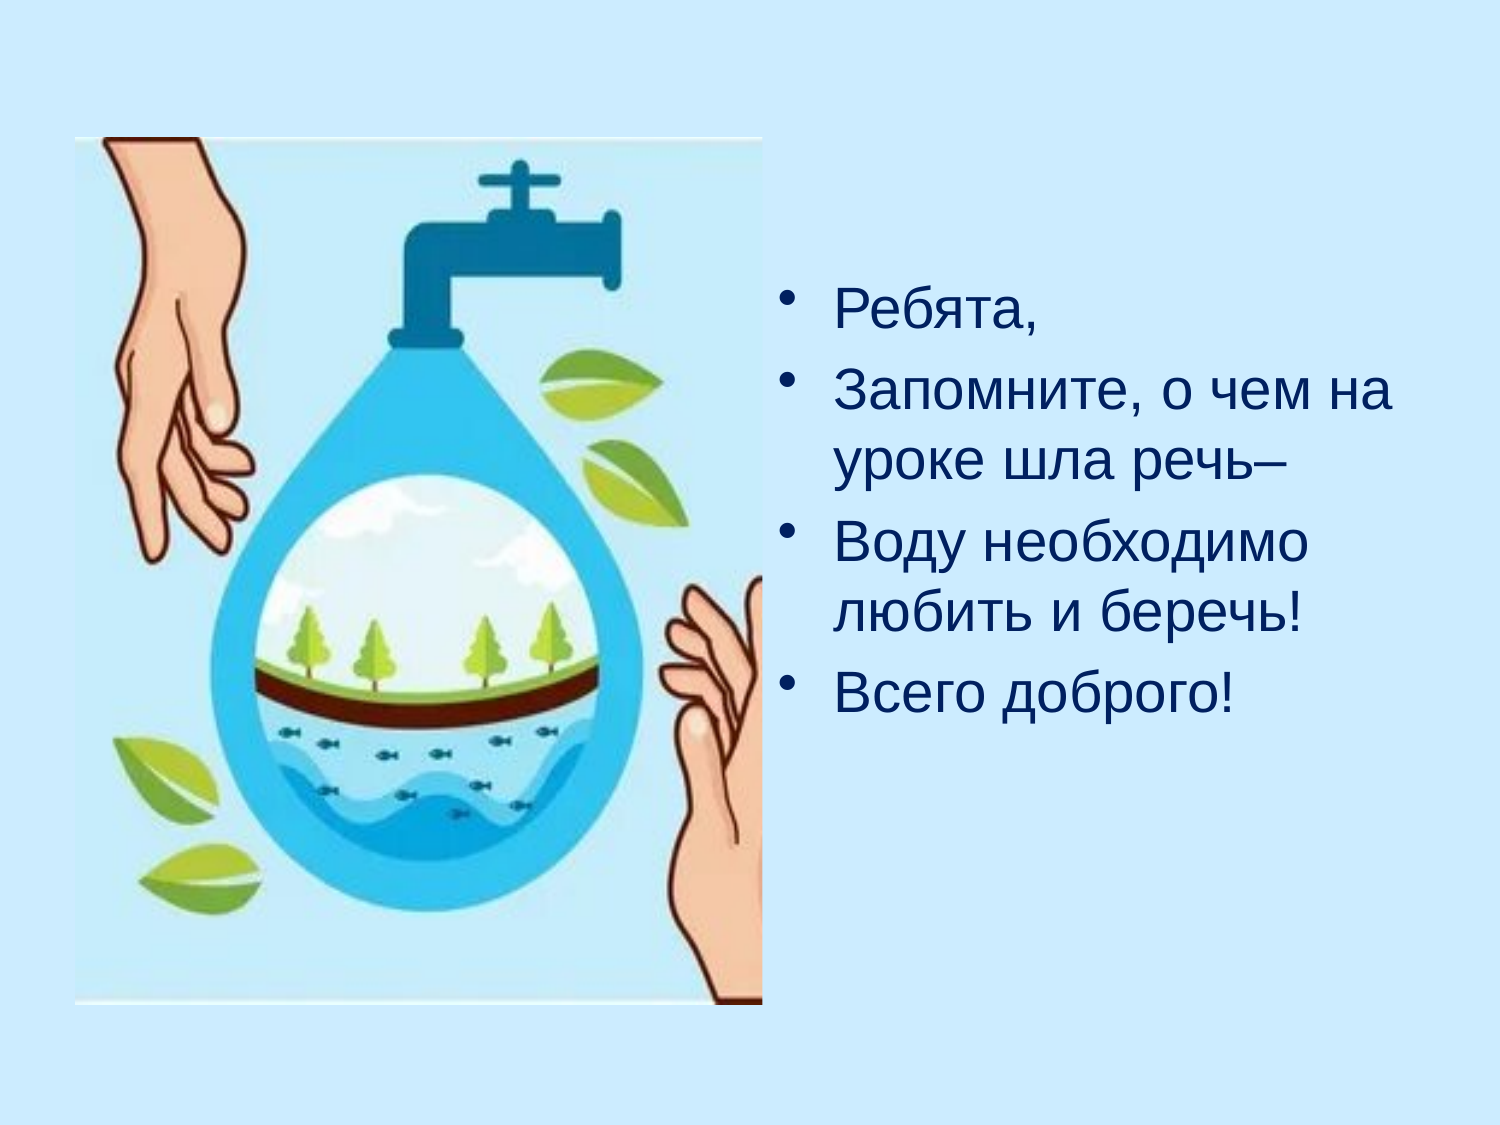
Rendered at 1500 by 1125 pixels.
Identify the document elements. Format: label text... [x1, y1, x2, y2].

picture [74, 136, 763, 1006]
text_box Ребята, Запомните, о чем на уроке шла речь– Воду необходимо любить и беречь! Всего доброго! [766, 262, 1425, 1005]
